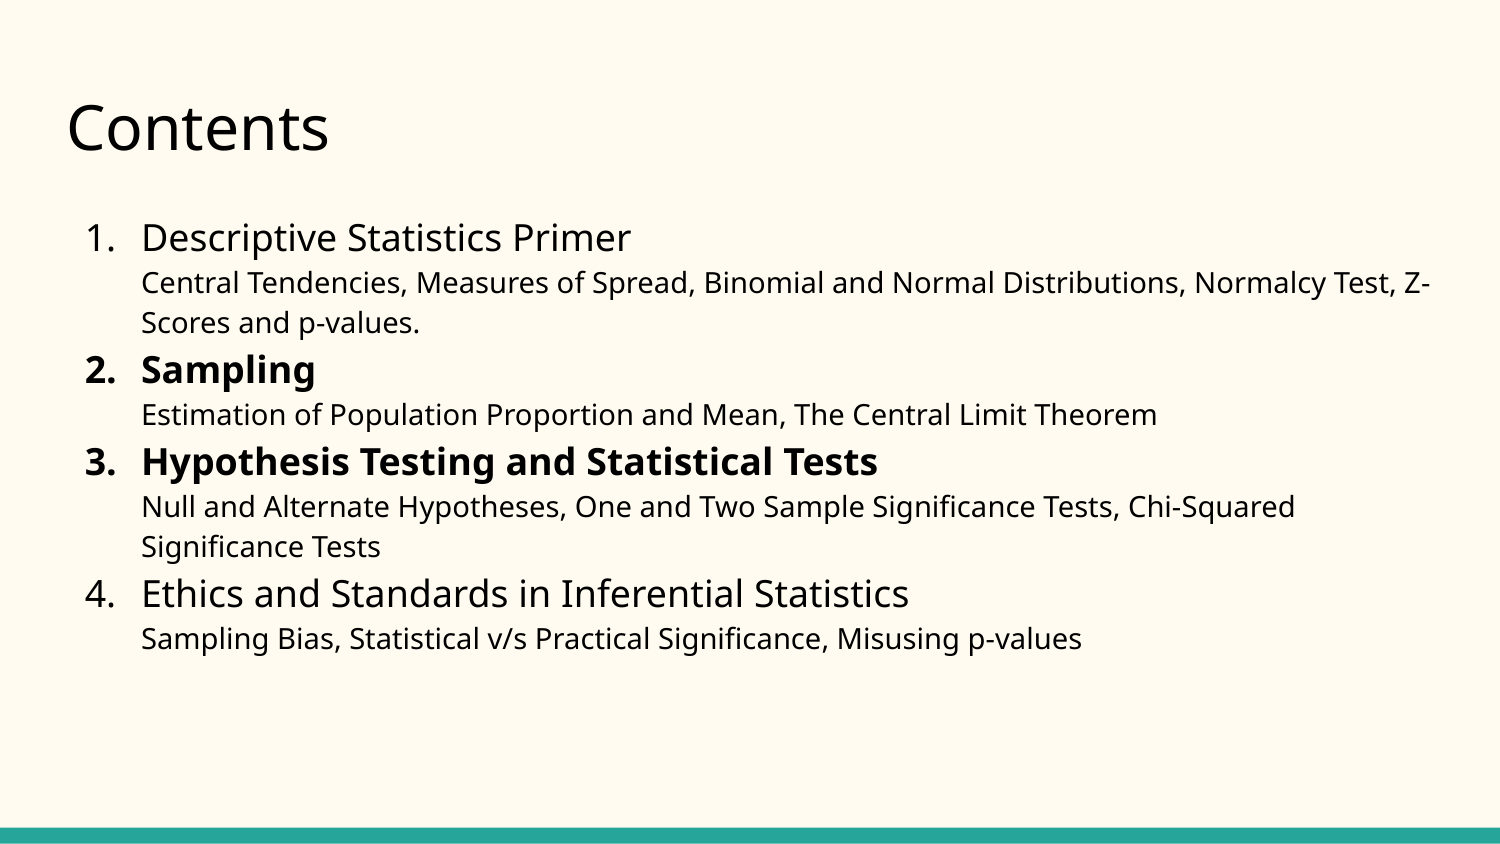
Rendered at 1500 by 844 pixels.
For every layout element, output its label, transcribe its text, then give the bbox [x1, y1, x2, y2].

title Contents [51, 72, 1449, 174]
list Descriptive Statistics Primer Central Tendencies, Measures of Spread, Binomial and Normal Distributions, Normalcy Test, Z-Scores and p-values. Sampling Estimation of Population Proportion and Mean, The Central Limit Theorem Hypothesis Testing and Statistical Tests Null and Alternate Hypotheses, One and Two Sample Significance Tests, Chi-Squared Significance Tests Ethics and Standards in Inferential Statistics Sampling Bias, Statistical v/s Practical Significance, Misusing p-values [51, 192, 1449, 750]
